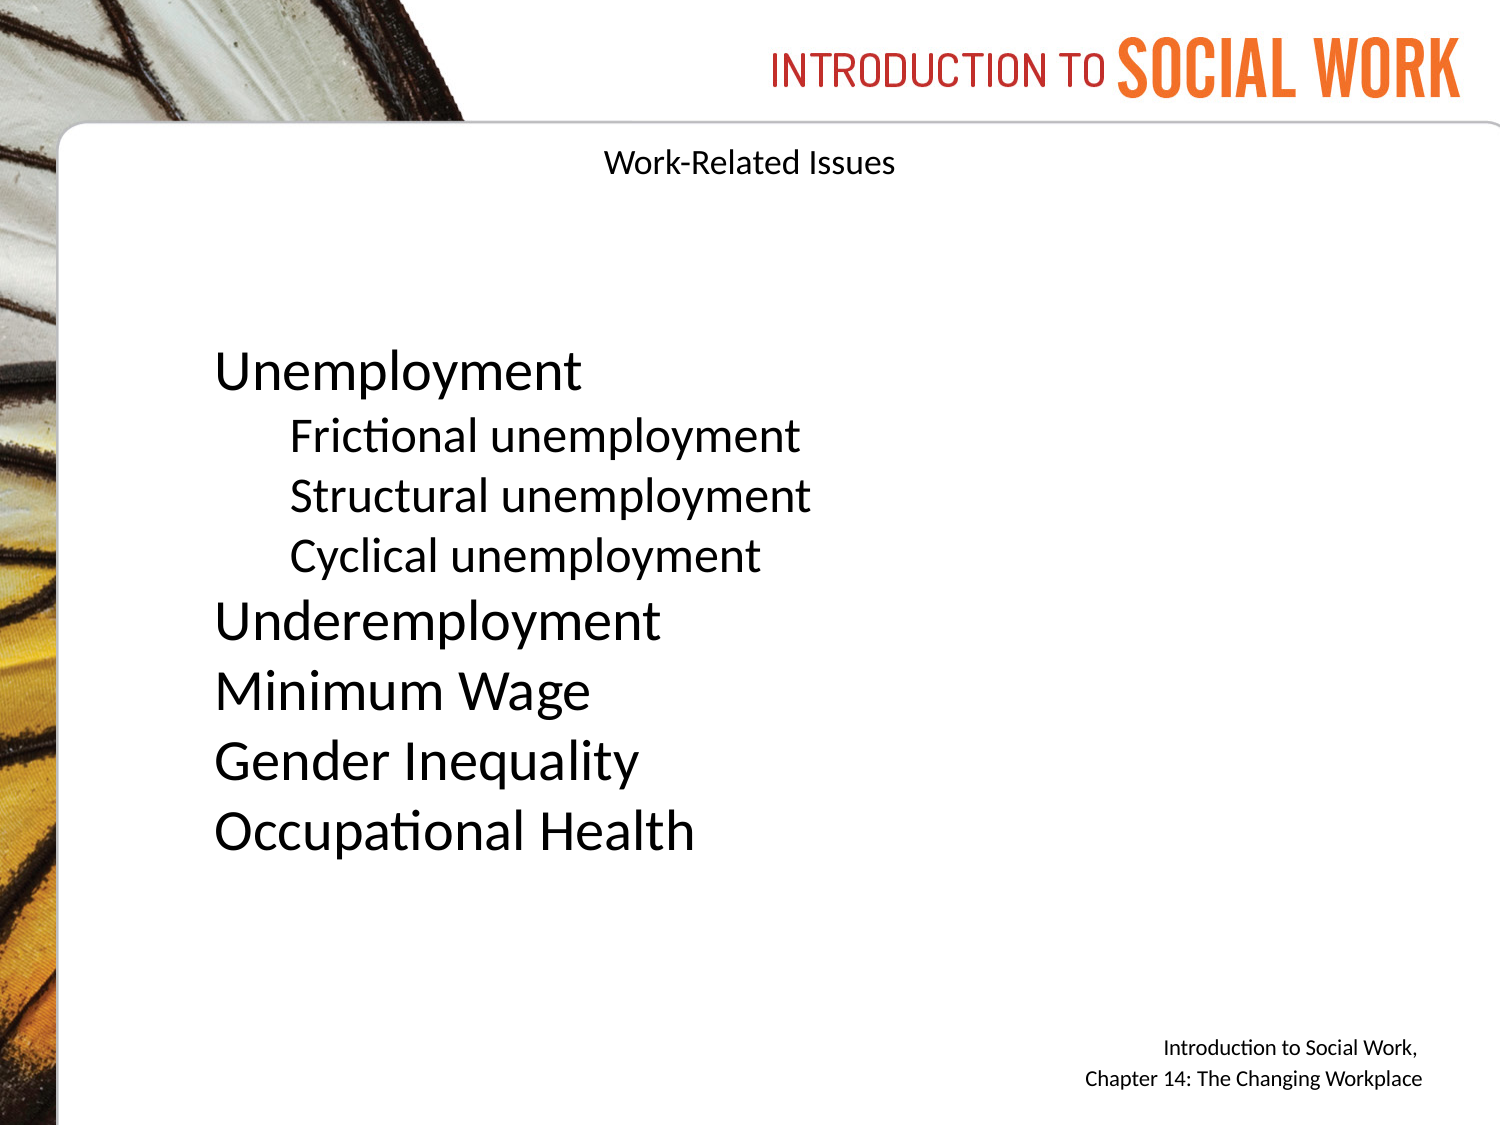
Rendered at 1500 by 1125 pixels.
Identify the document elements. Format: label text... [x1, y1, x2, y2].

text_box [99, 274, 1438, 1010]
text_box Unemployment Frictional unemployment Structural unemployment Cyclical unemployment Underemployment Minimum Wage Gender Inequality Occupational Health [200, 324, 1275, 870]
title Work-Related Issues [75, 45, 1425, 233]
picture [0, 0, 1500, 1125]
list Introduction to Social Work, Chapter 14: The Changing Workplace [987, 1025, 1438, 1100]
